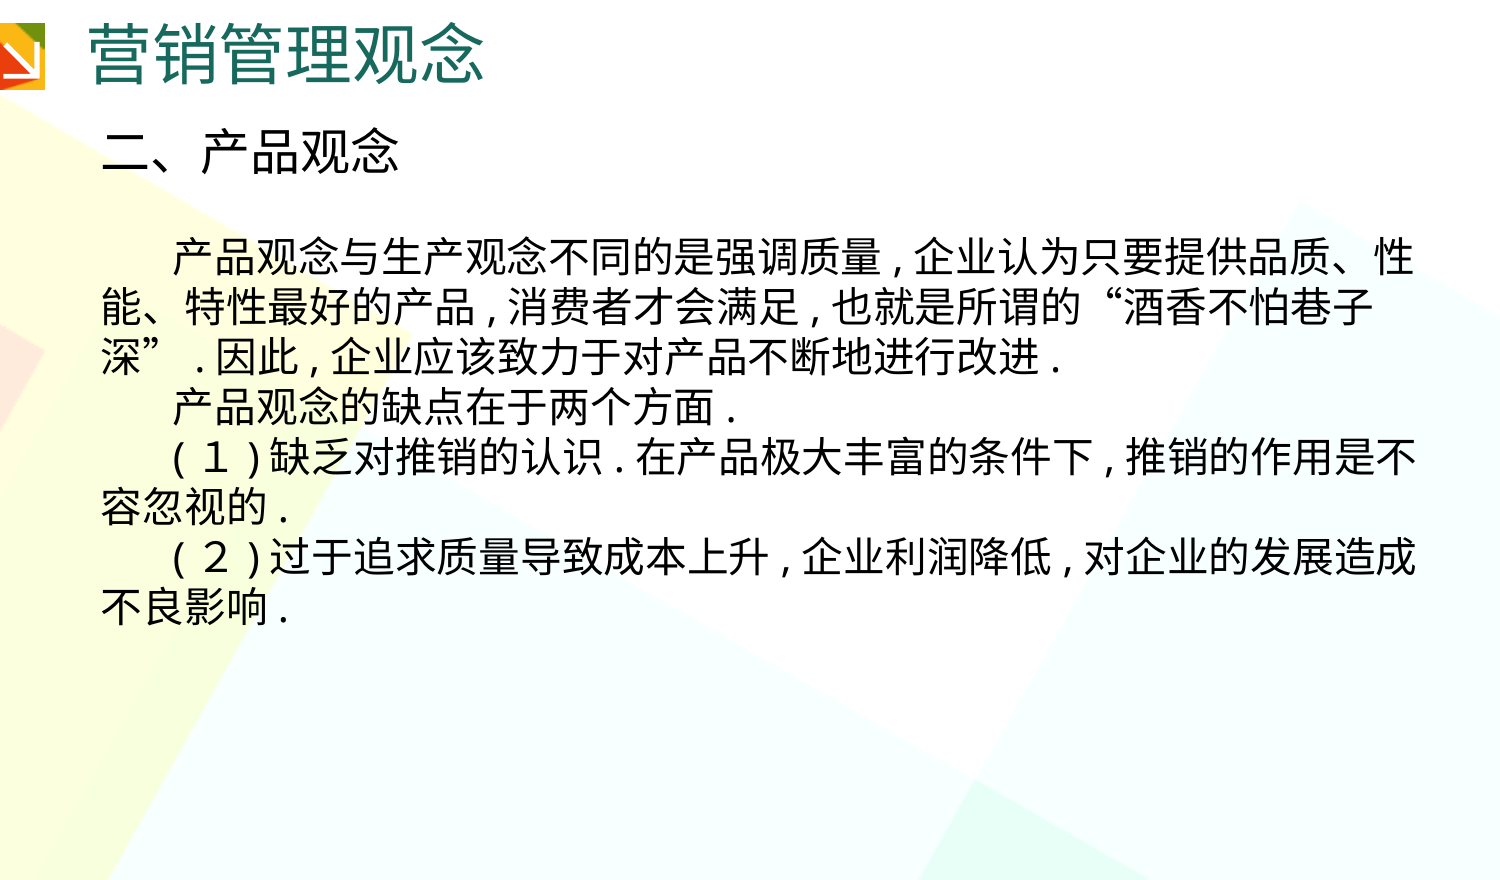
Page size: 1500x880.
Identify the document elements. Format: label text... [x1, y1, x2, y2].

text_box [0, 23, 45, 90]
text_box 二、产品观念 产品观念与生产观念不同的是强调质量,企业认为只要提供品质、性能、特性最好的产品,消费者才会满足,也就是所谓的“酒香不怕巷子深”.因此,企业应该致力于对产品不断地进行改进. 产品观念的缺点在于两个方面. (１)缺乏对推销的认识.在产品极大丰富的条件下,推销的作用是不容忽视的. (２)过于追求质量导致成本上升,企业利润降低,对企业的发展造成不良影响. [86, 113, 1456, 639]
text_box 营销管理观念 [70, 5, 501, 101]
